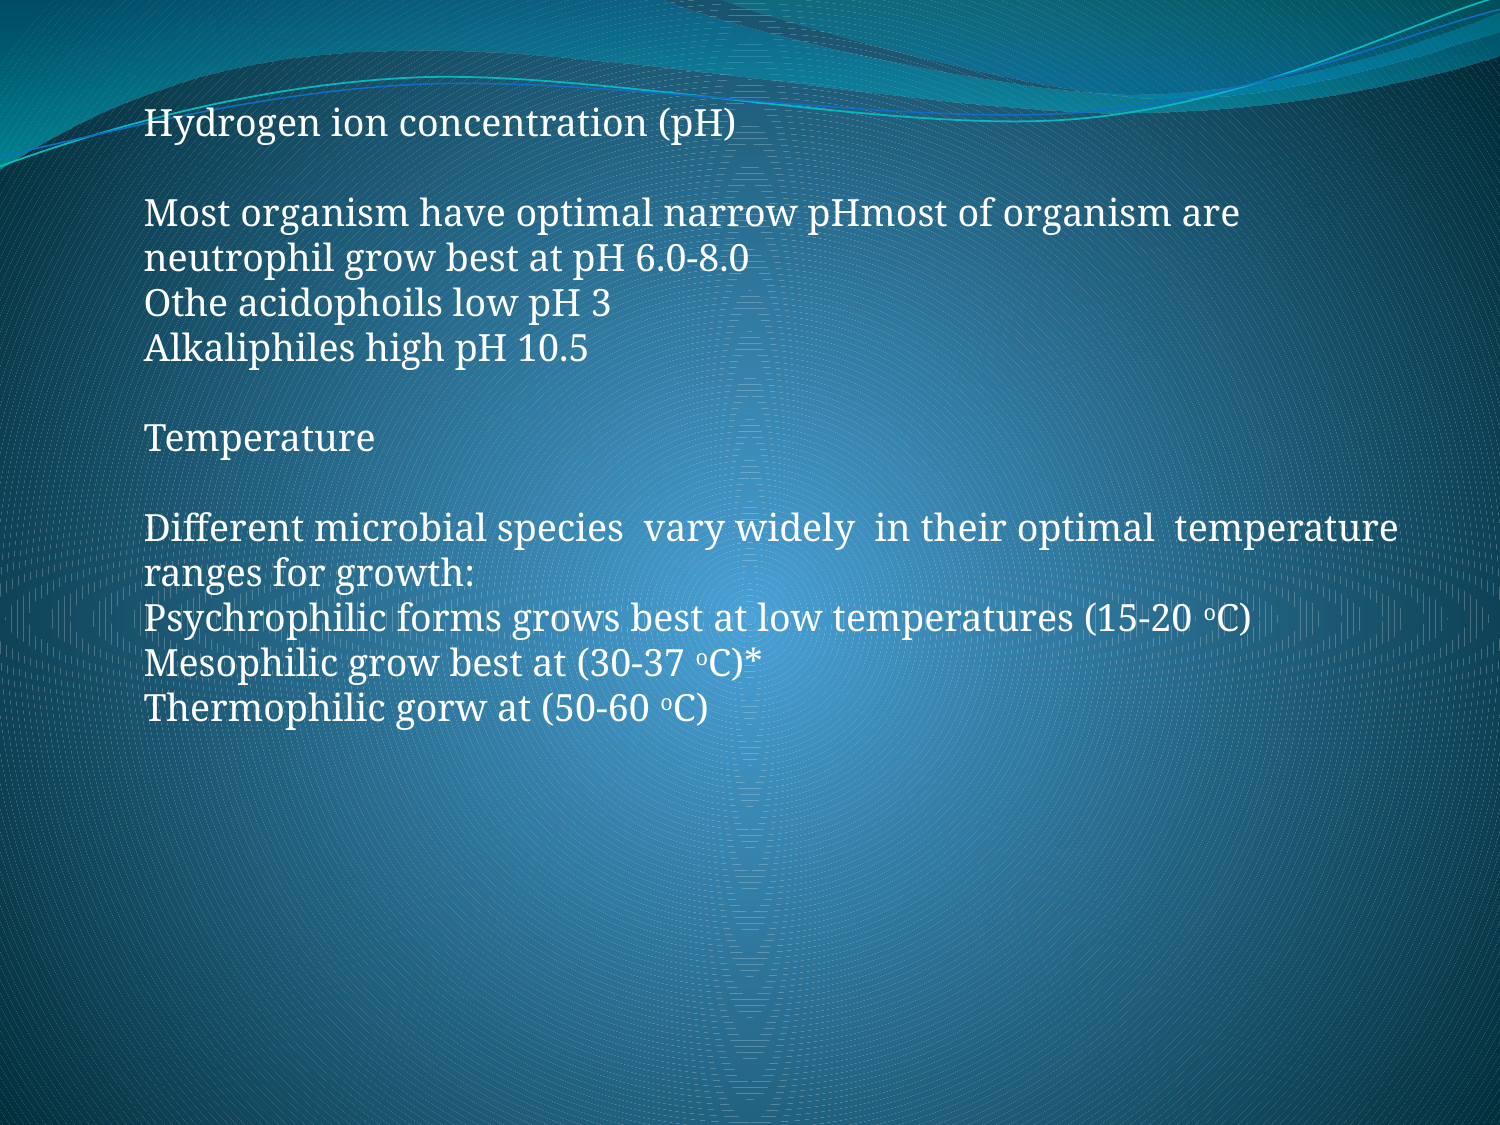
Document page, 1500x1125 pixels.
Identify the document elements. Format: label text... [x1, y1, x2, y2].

text_box Hydrogen ion concentration (pH) Most organism have optimal narrow pHmost of organism are neutrophil grow best at pH 6.0-8.0 Othe acidophoils low pH 3 Alkaliphiles high pH 10.5 Temperature Different microbial species vary widely in their optimal temperature ranges for growth: Psychrophilic forms grows best at low temperatures (15-20 oC) Mesophilic grow best at (30-37 oC)* Thermophilic gorw at (50-60 oC) [128, 46, 1454, 1125]
